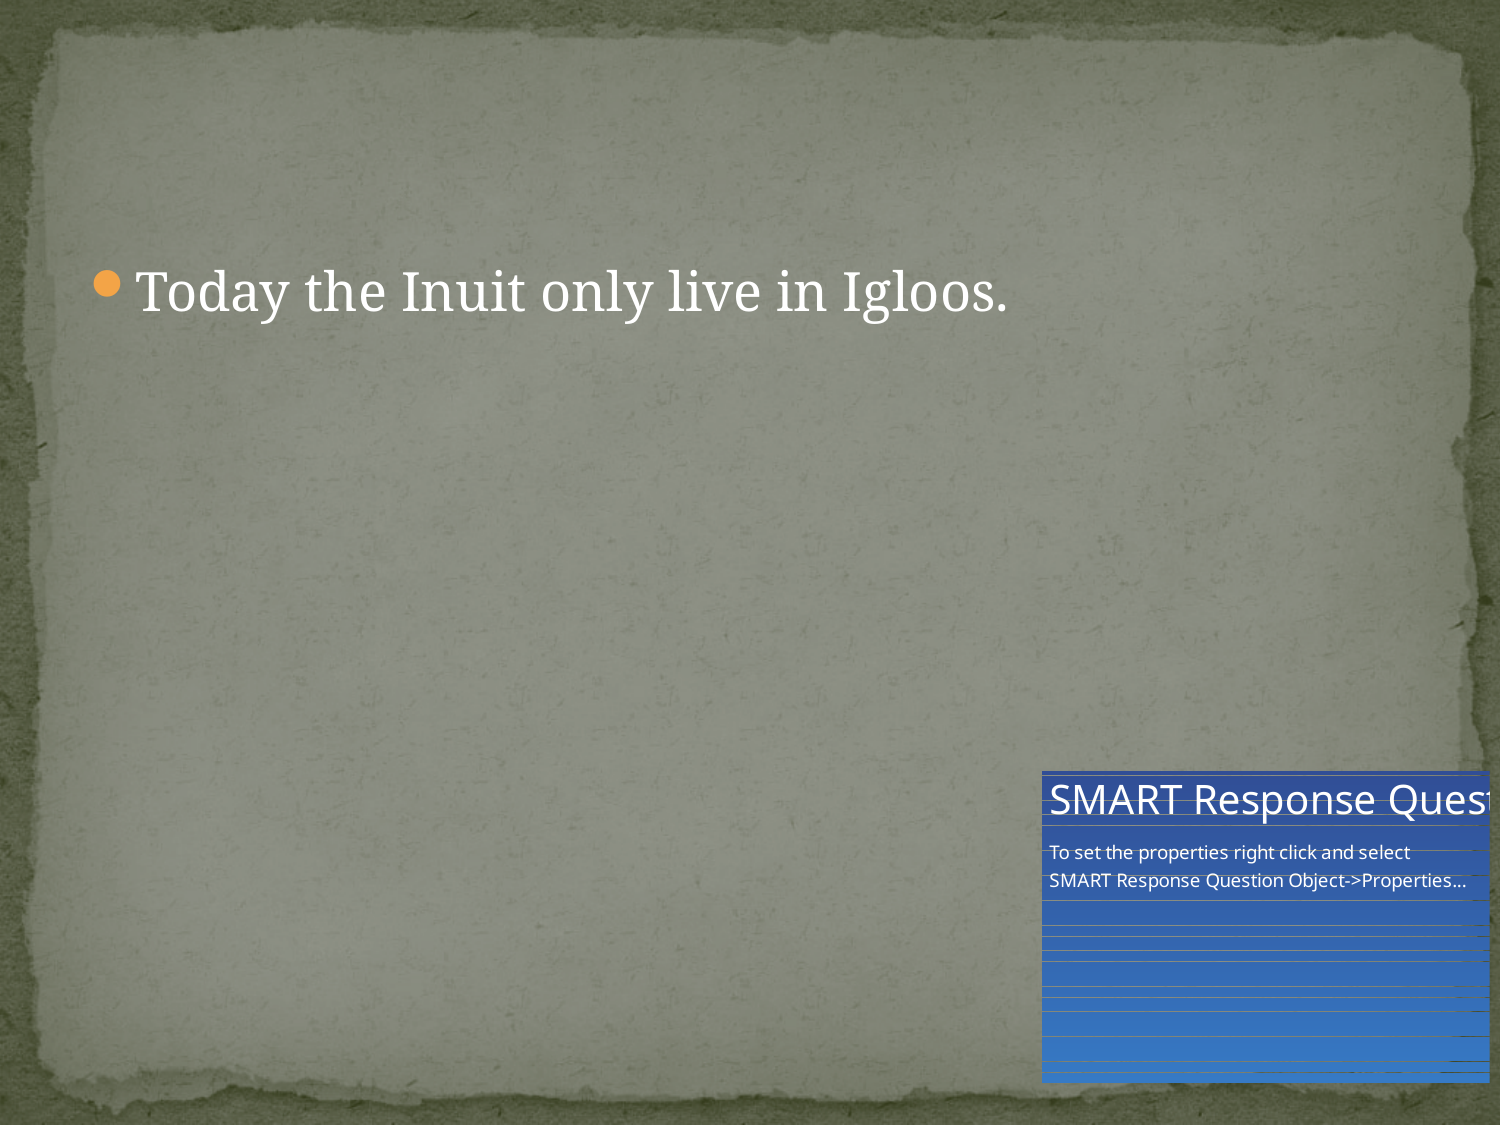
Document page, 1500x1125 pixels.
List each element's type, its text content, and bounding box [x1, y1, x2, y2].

list Today the Inuit only live in Igloos. [75, 249, 1425, 1000]
